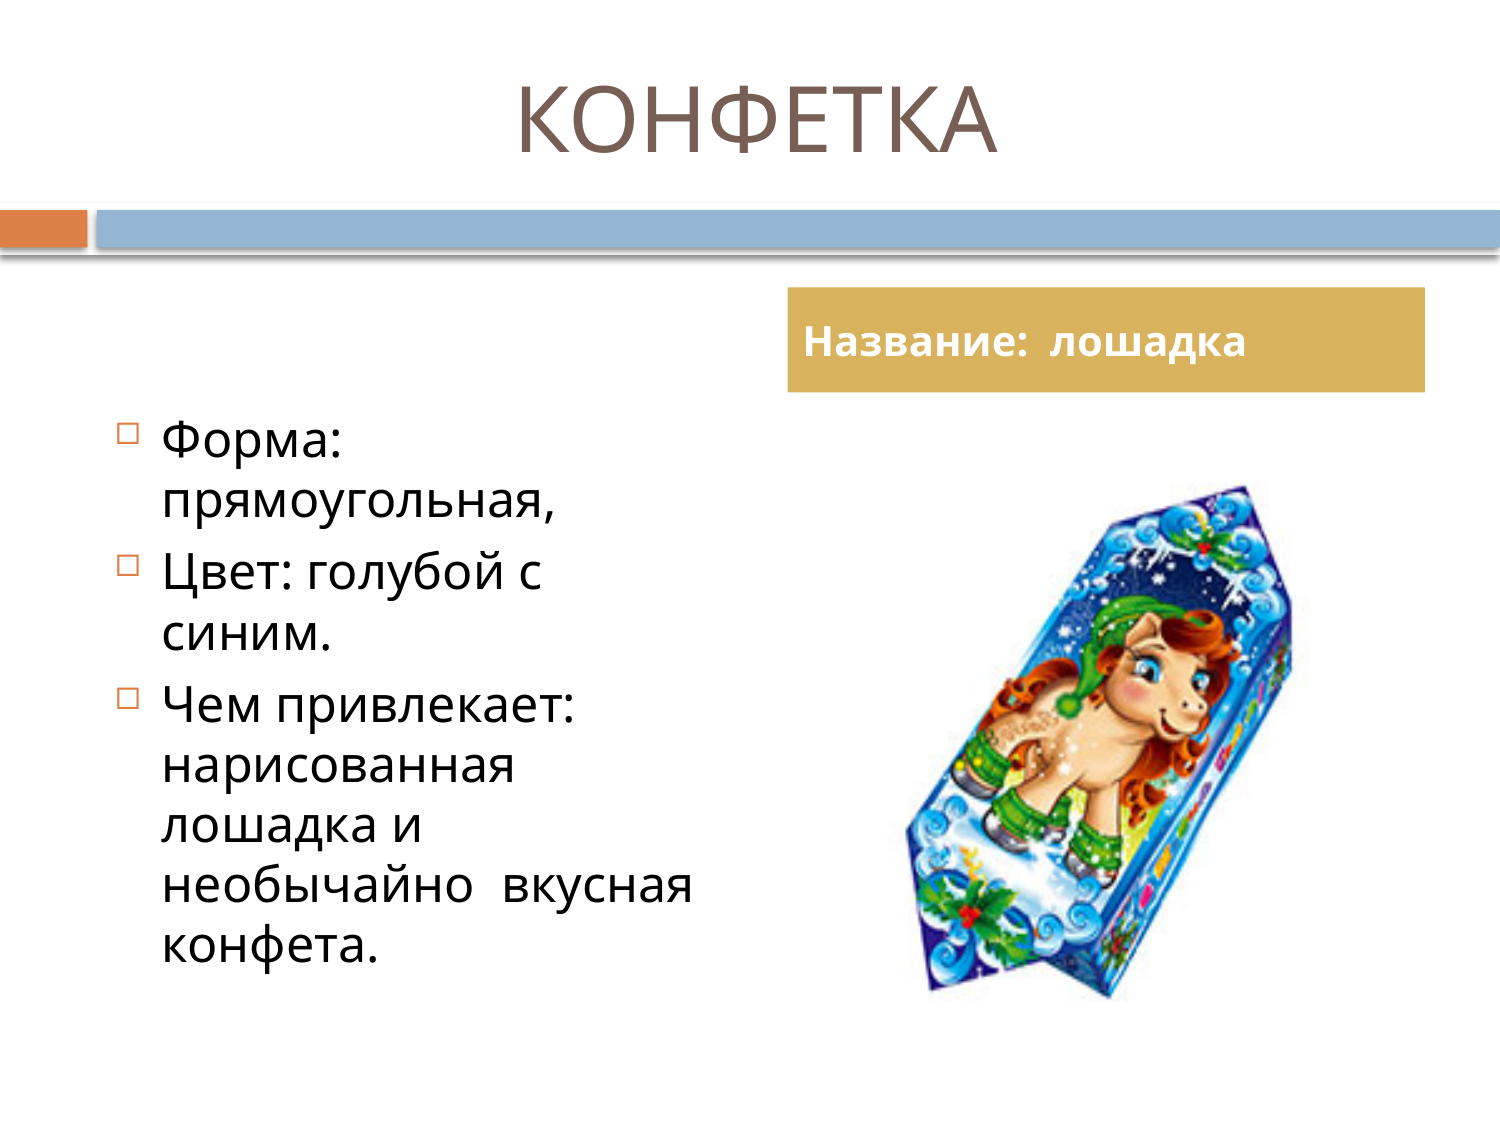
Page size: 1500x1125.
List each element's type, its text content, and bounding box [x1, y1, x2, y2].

list Форма: прямоугольная, Цвет: голубой с синим. Чем привлекает: нарисованная лошадка и необычайно вкусная конфета. [99, 399, 738, 988]
list Название: лошадка [787, 287, 1425, 393]
title КОНФЕТКА [87, 44, 1425, 188]
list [849, 462, 1351, 1026]
